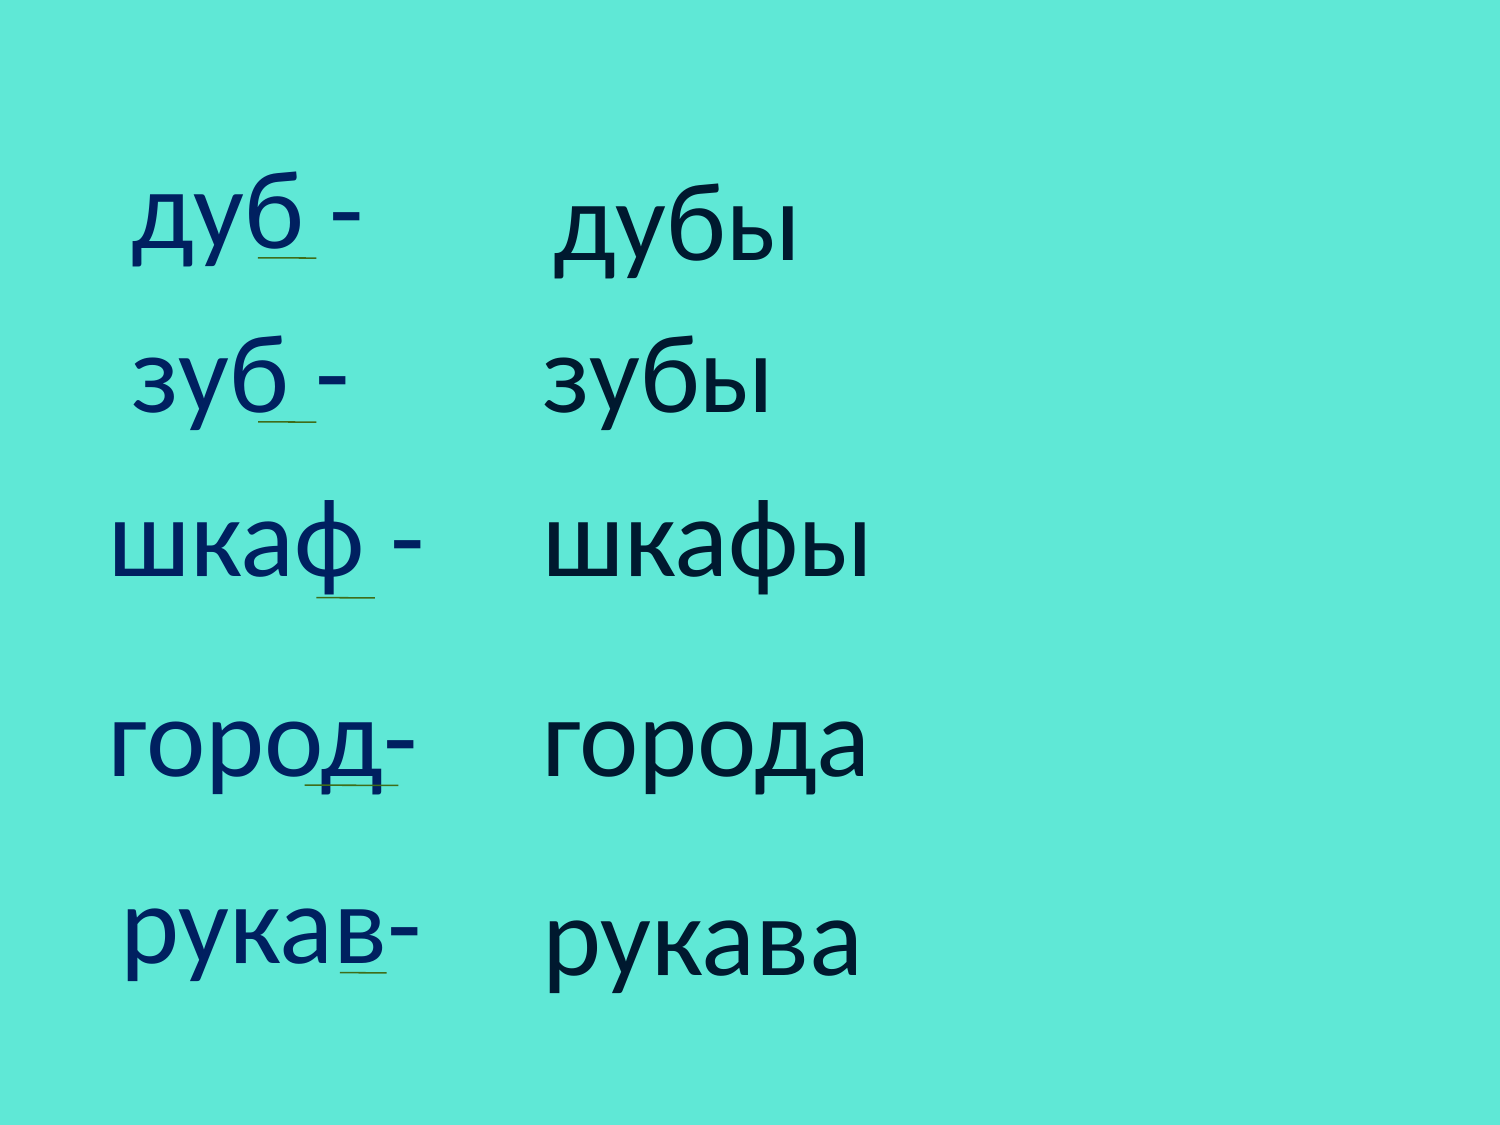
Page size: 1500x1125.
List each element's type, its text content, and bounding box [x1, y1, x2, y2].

text_box [81, 644, 411, 795]
text_box шкафы [527, 456, 973, 607]
text_box рукав- [105, 843, 457, 994]
text_box шкаф - [93, 456, 469, 607]
text_box рукава [527, 855, 973, 1006]
text_box дубы [539, 140, 891, 291]
text_box зубы [527, 292, 973, 443]
text_box зуб - [117, 292, 434, 443]
text_box дуб - [117, 128, 422, 279]
text_box города [527, 656, 950, 806]
text_box город- [93, 656, 469, 806]
